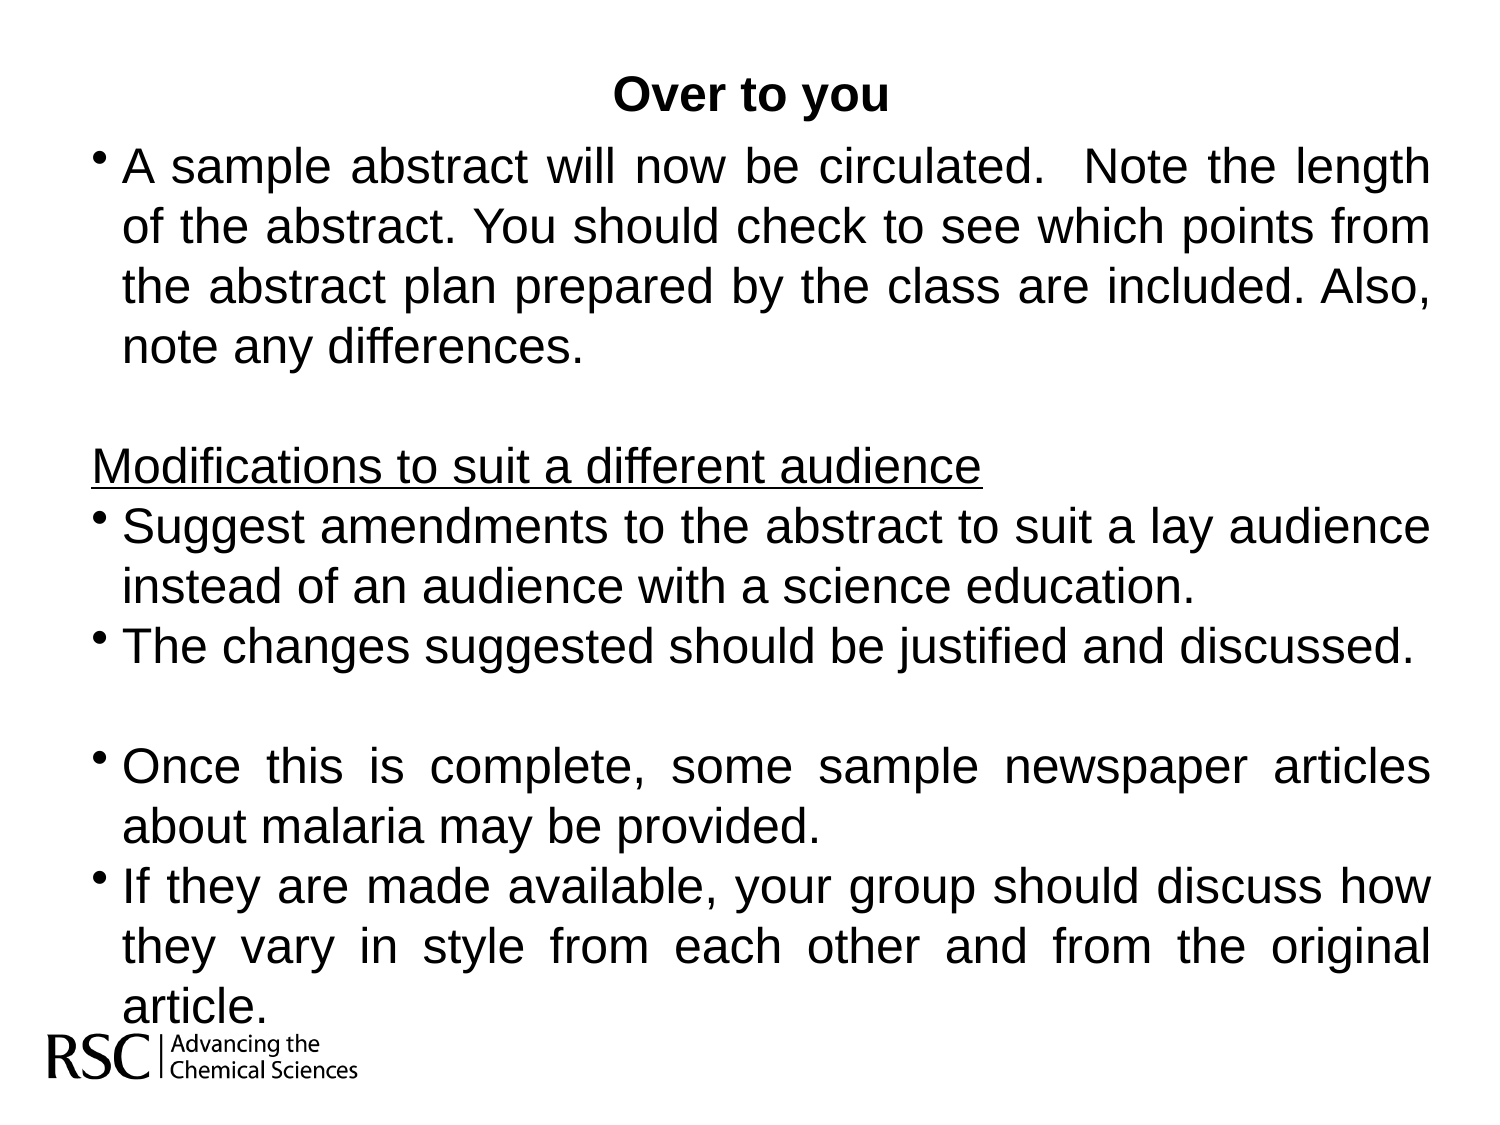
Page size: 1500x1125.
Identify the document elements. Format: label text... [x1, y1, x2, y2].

text_box A sample abstract will now be circulated. Note the length of the abstract. You should check to see which points from the abstract plan prepared by the class are included. Also, note any differences. Modifications to suit a different audience Suggest amendments to the abstract to suit a lay audience instead of an audience with a science education. The changes suggested should be justified and discussed. Once this is complete, some sample newspaper articles about malaria may be provided. If they are made available, your group should discuss how they vary in style from each other and from the original article. [76, 66, 1447, 1042]
text_box Over to you [268, 54, 1235, 130]
